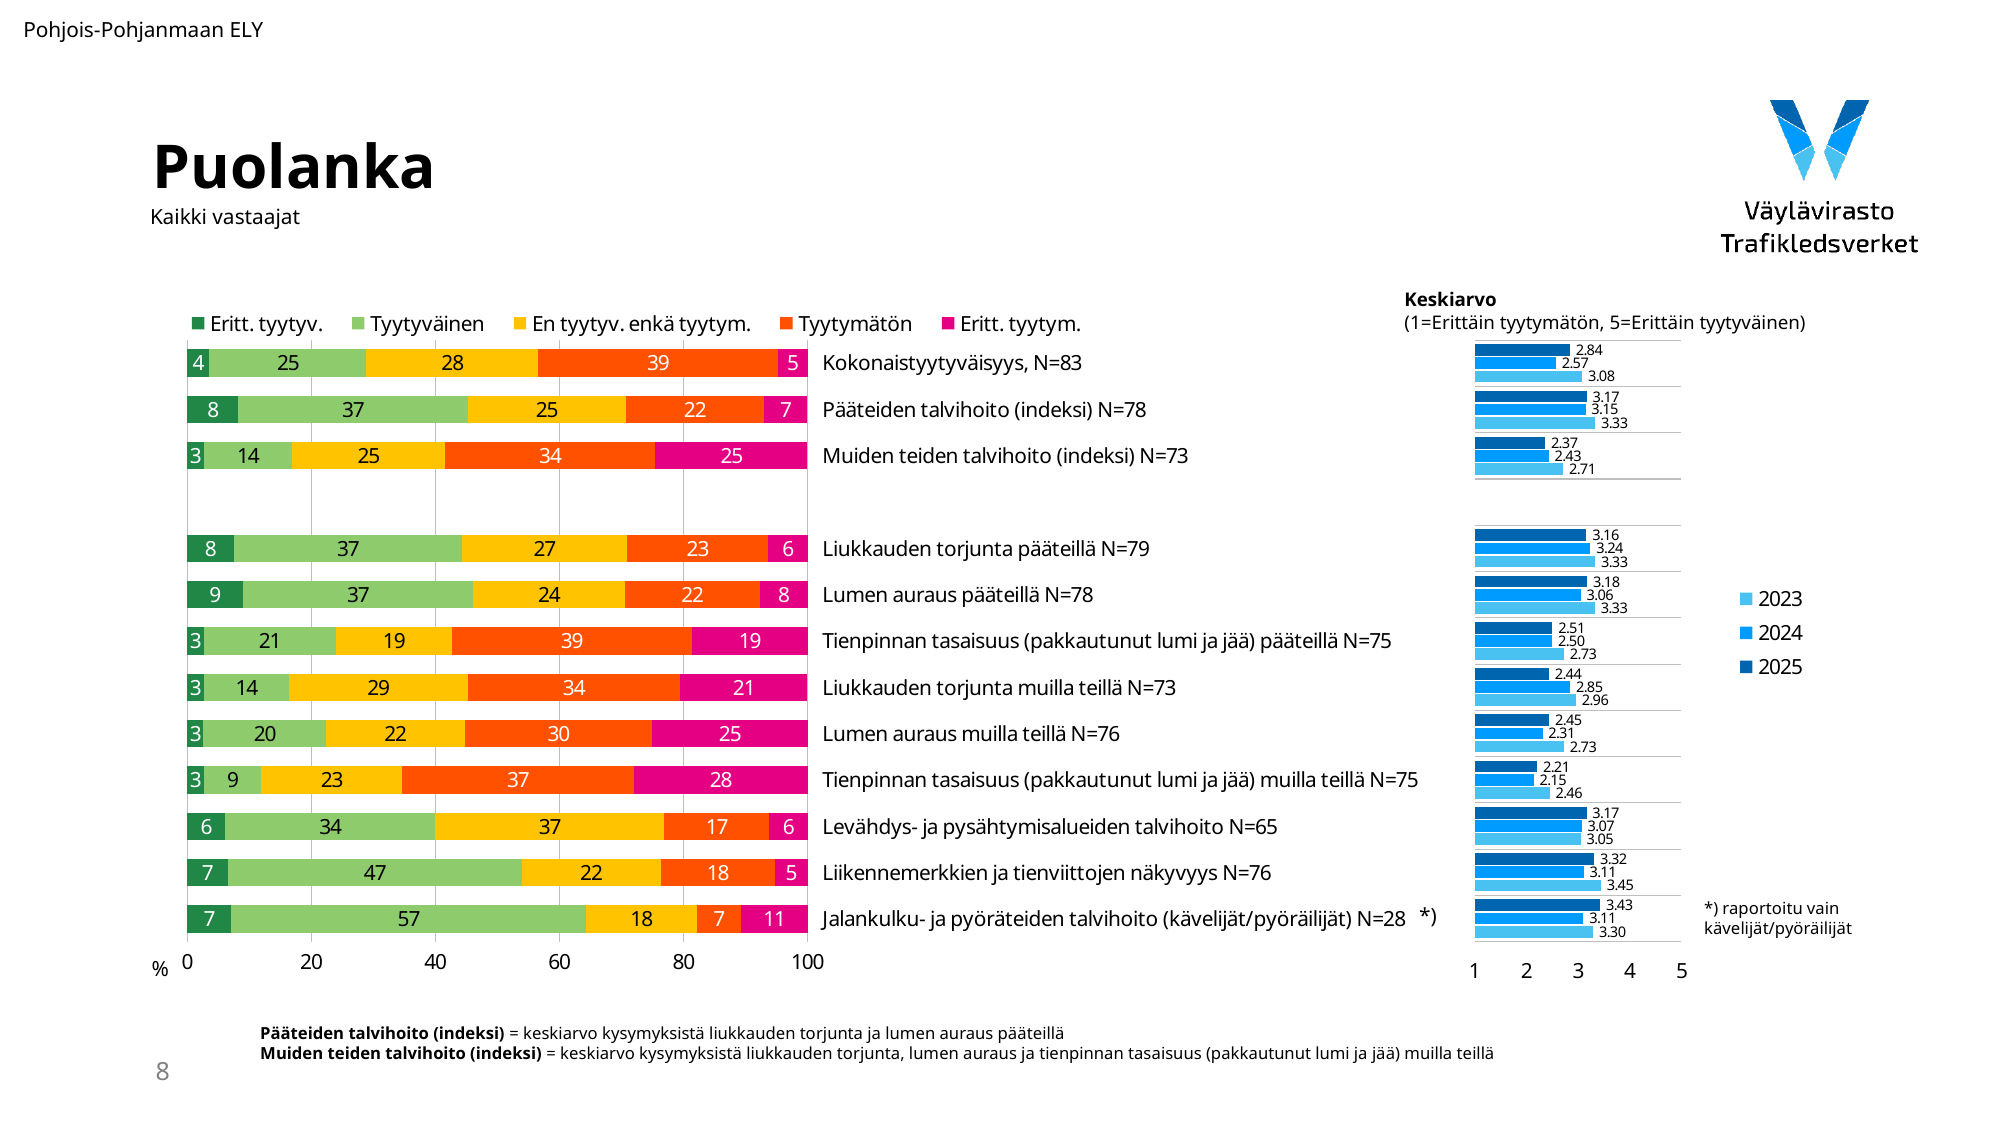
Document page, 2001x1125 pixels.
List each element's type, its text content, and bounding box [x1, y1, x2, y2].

text_box *) raportoitu vain kävelijät/pyöräilijät [1822, 890, 1868, 945]
text_box Pohjois-Pohjanmaan ELY [8, 9, 278, 50]
text_box Keskiarvo (1=Erittäin tyytymätön, 5=Erittäin tyytyväinen) [1389, 280, 1826, 341]
picture [1682, 62, 1958, 292]
text_box Pääteiden talvihoito (indeksi) = keskiarvo kysymyksistä liukkauden torjunta ja lumen auraus pääteillä Muiden teiden talvihoito (indeksi) = keskiarvo kysymyksistä liukkauden torjunta, lumen auraus ja tienpinnan tasaisuus (pakkautunut lumi ja jää) muilla teillä [245, 1015, 1520, 1094]
text_box Kaikki vastaajat [135, 196, 315, 237]
text_box % [136, 948, 184, 989]
title Puolanka [137, 59, 1555, 278]
footer [0, 1042, 675, 1103]
chart [168, 281, 1822, 985]
